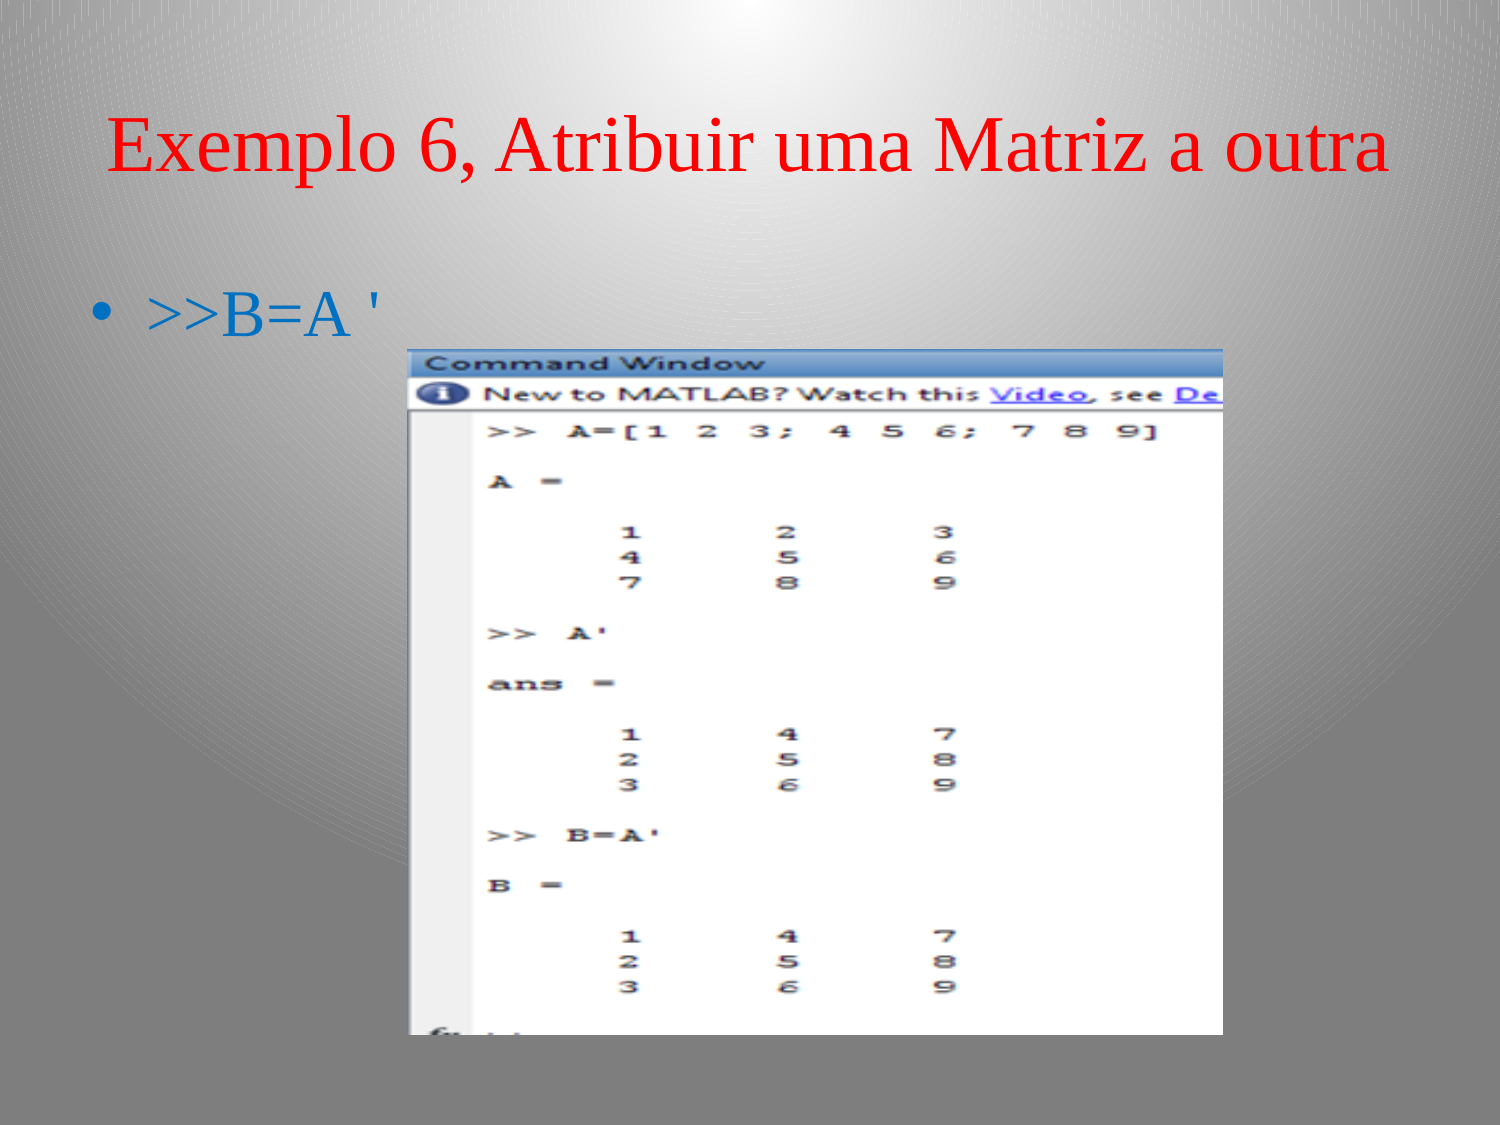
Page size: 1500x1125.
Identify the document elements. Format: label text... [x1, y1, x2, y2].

picture [407, 349, 1223, 1036]
title Exemplo 6, Atribuir uma Matriz a outra [75, 45, 1425, 233]
list >>B=A ' [75, 262, 1425, 1005]
